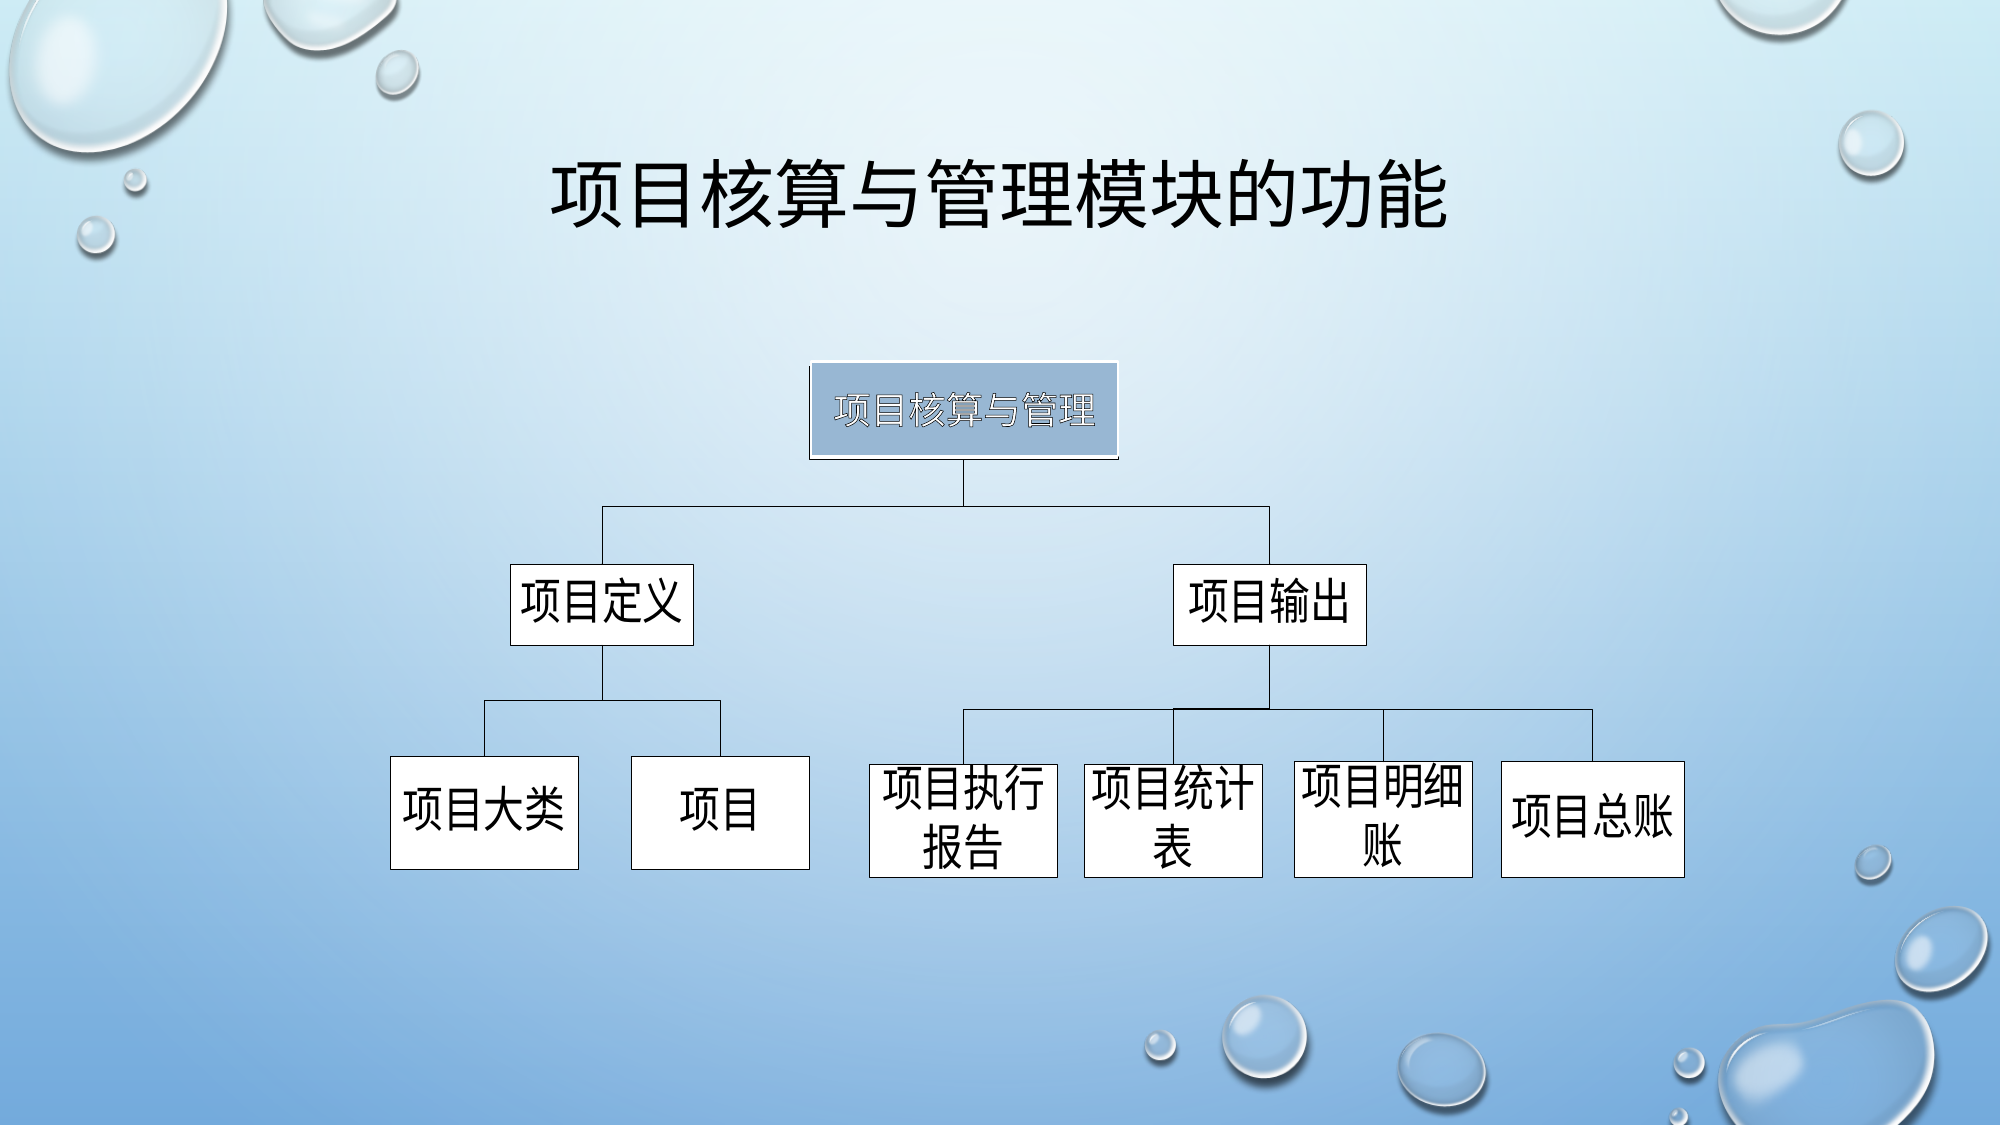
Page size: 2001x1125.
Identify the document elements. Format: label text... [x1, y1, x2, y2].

picture [0, 0, 2000, 1125]
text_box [385, 361, 1689, 885]
title 项目核算与管理模块的功能 [149, 67, 1851, 329]
